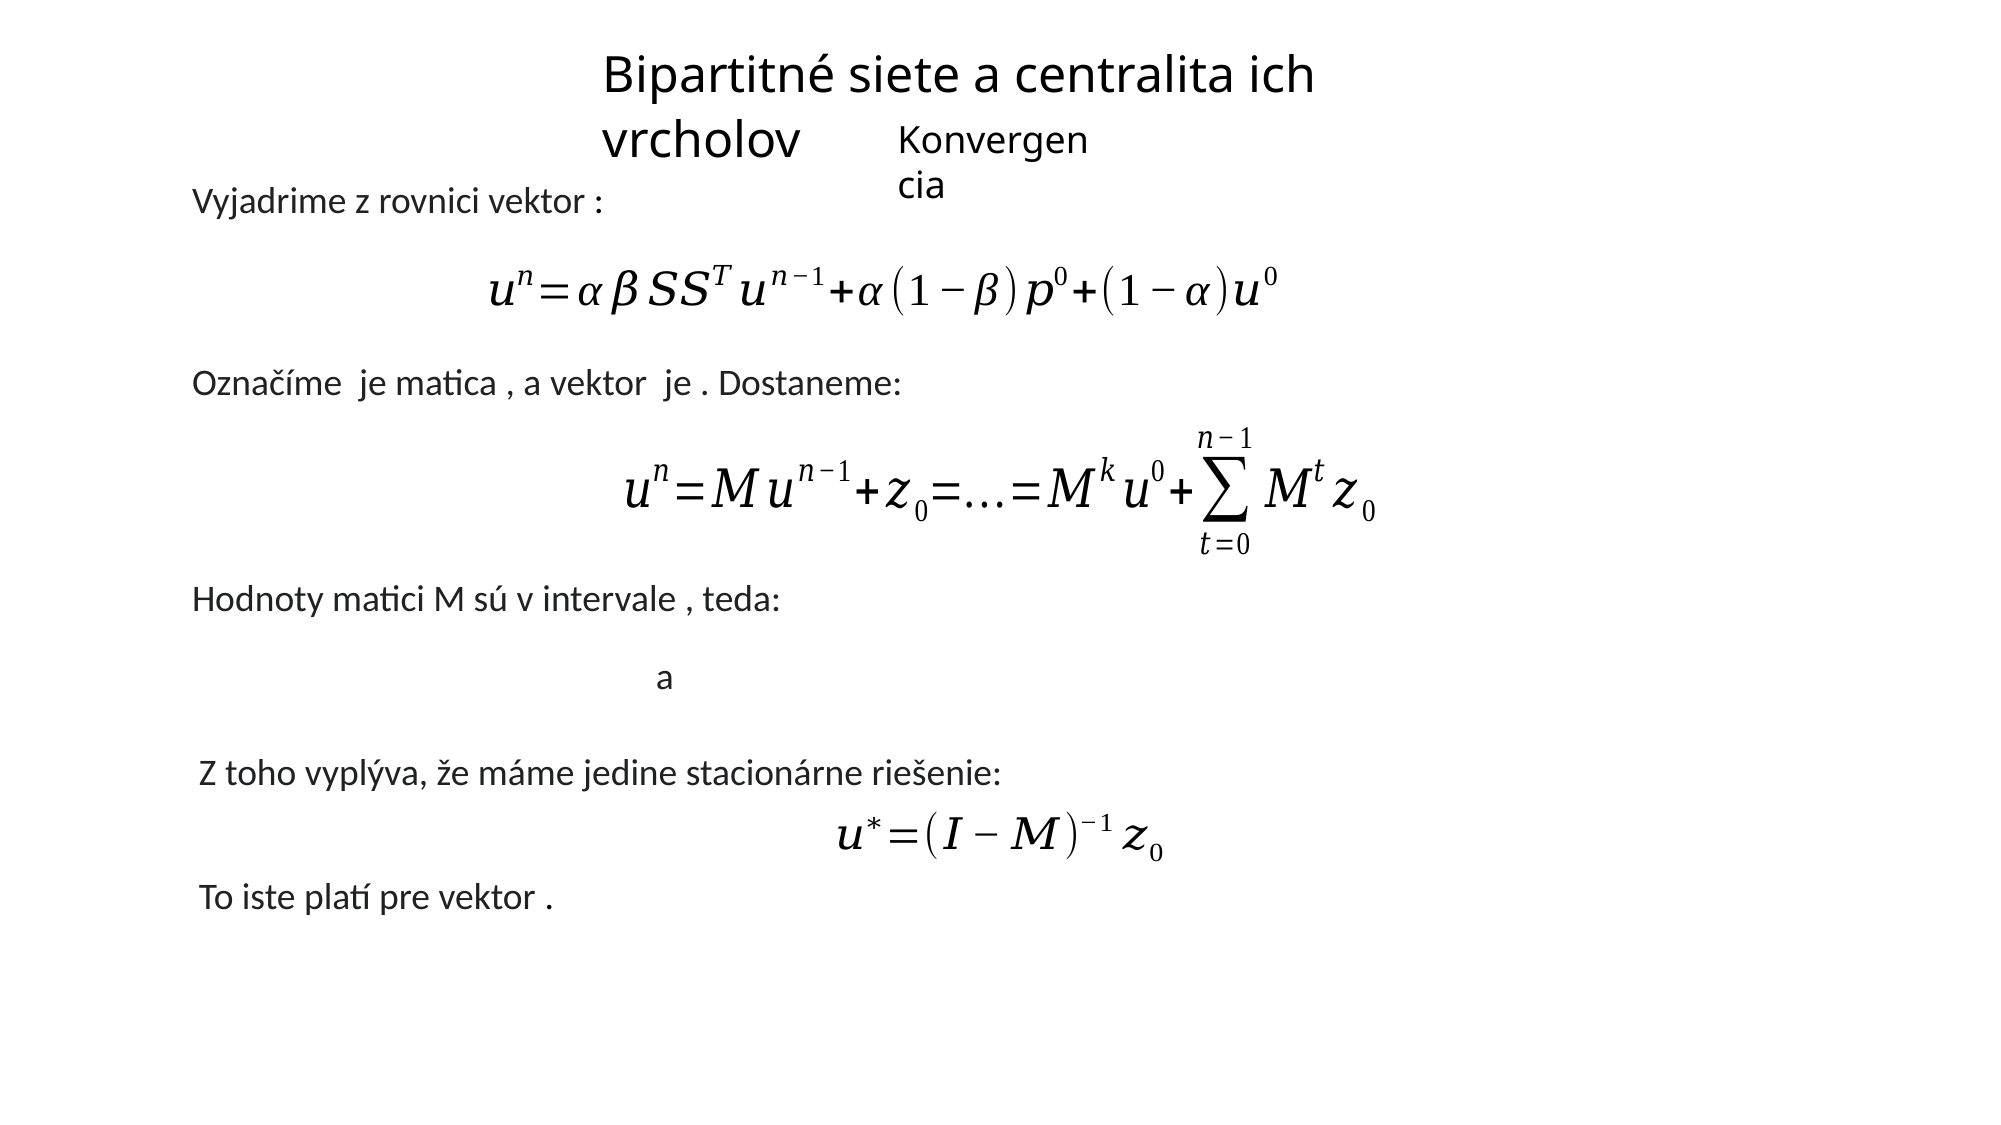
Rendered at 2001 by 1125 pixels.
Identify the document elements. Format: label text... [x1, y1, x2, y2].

text_box Z toho vyplýva, že máme jedine stacionárne riešenie: [184, 740, 1082, 800]
text_box Bipartitné siete a centralita ich vrcholov [588, 31, 1412, 175]
text_box Konvergencia [882, 108, 1118, 214]
